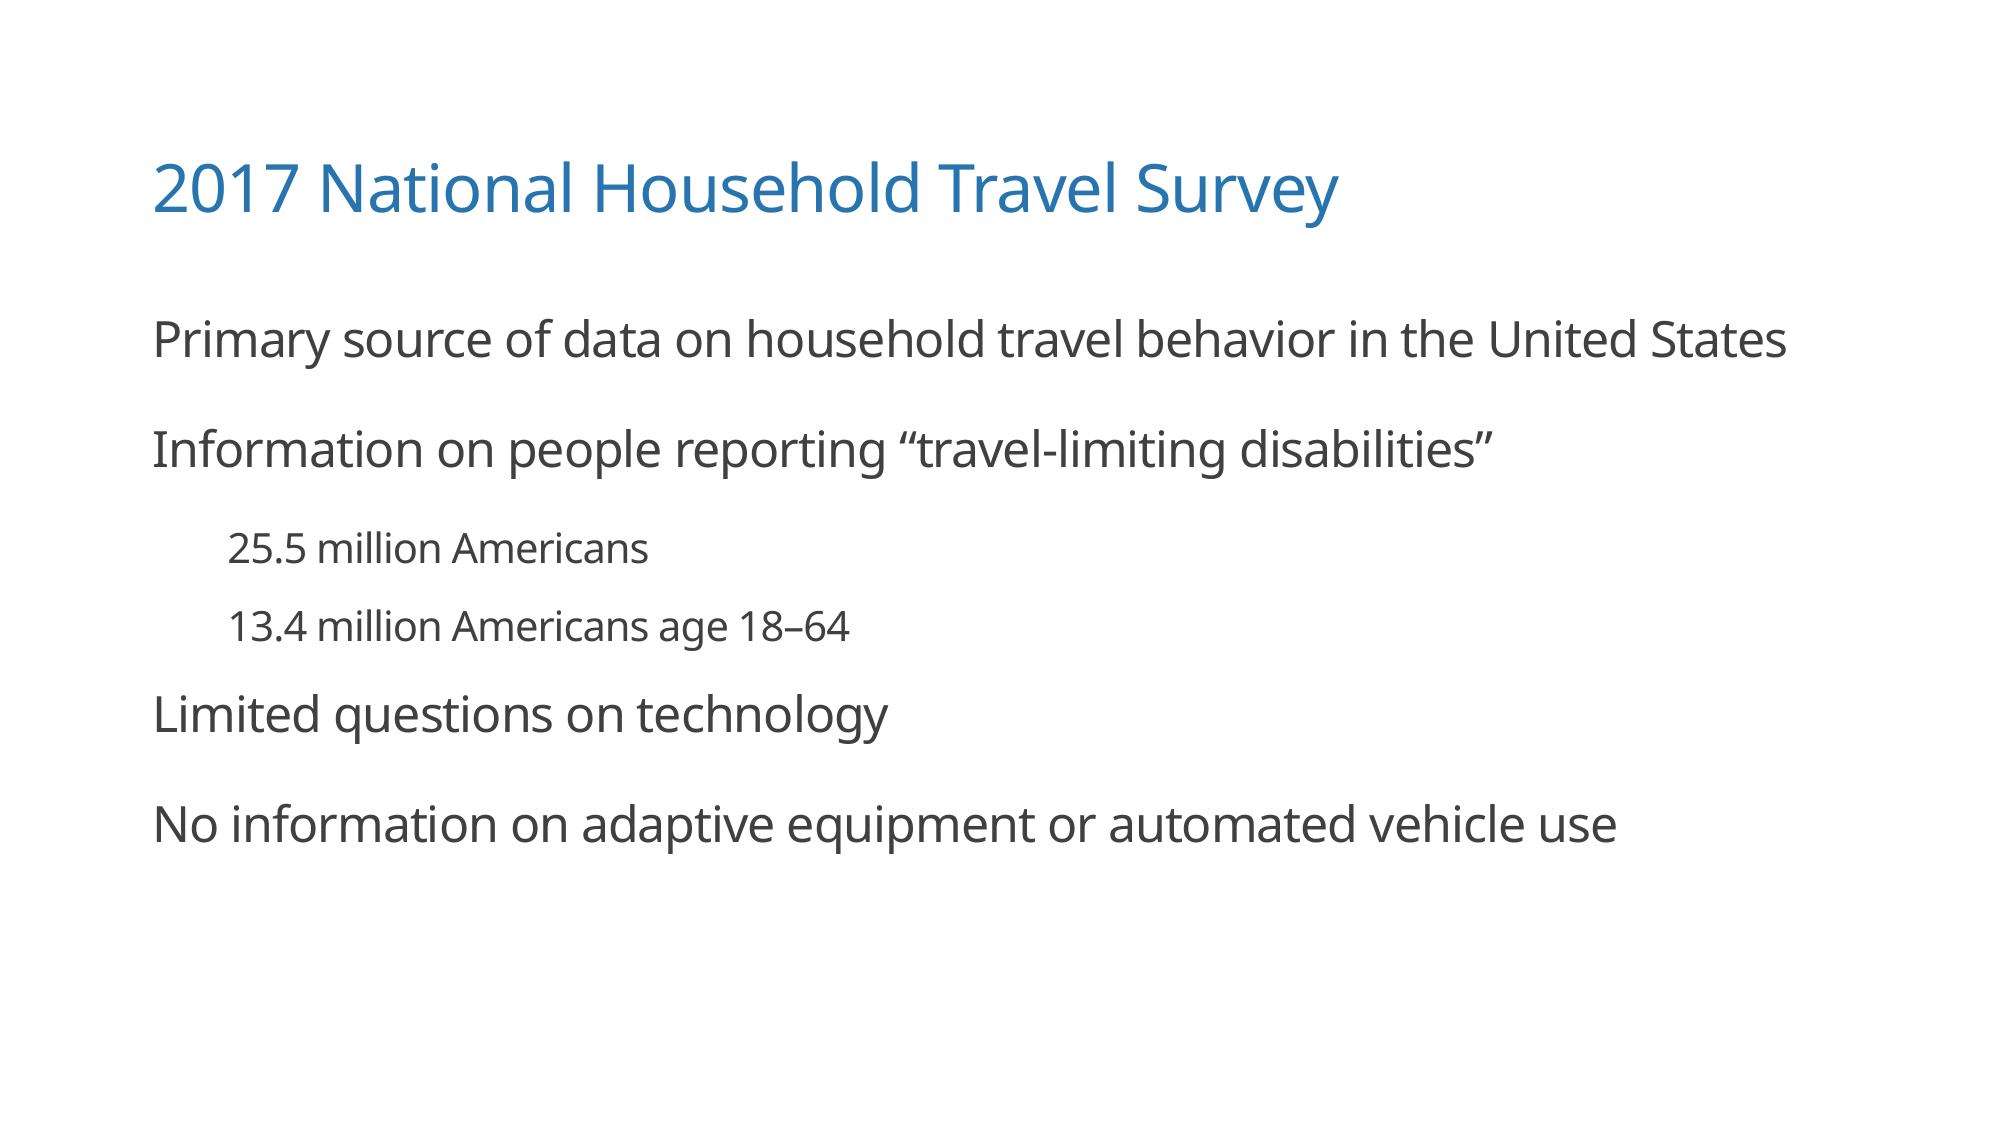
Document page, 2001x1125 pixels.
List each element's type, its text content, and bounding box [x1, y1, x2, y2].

title 2017 National Household Travel Survey [137, 100, 1863, 271]
list Primary source of data on household travel behavior in the United States Information on people reporting “travel-limiting disabilities” 25.5 million Americans 13.4 million Americans age 18–64 Limited questions on technology No information on adaptive equipment or automated vehicle use [137, 299, 1863, 1014]
